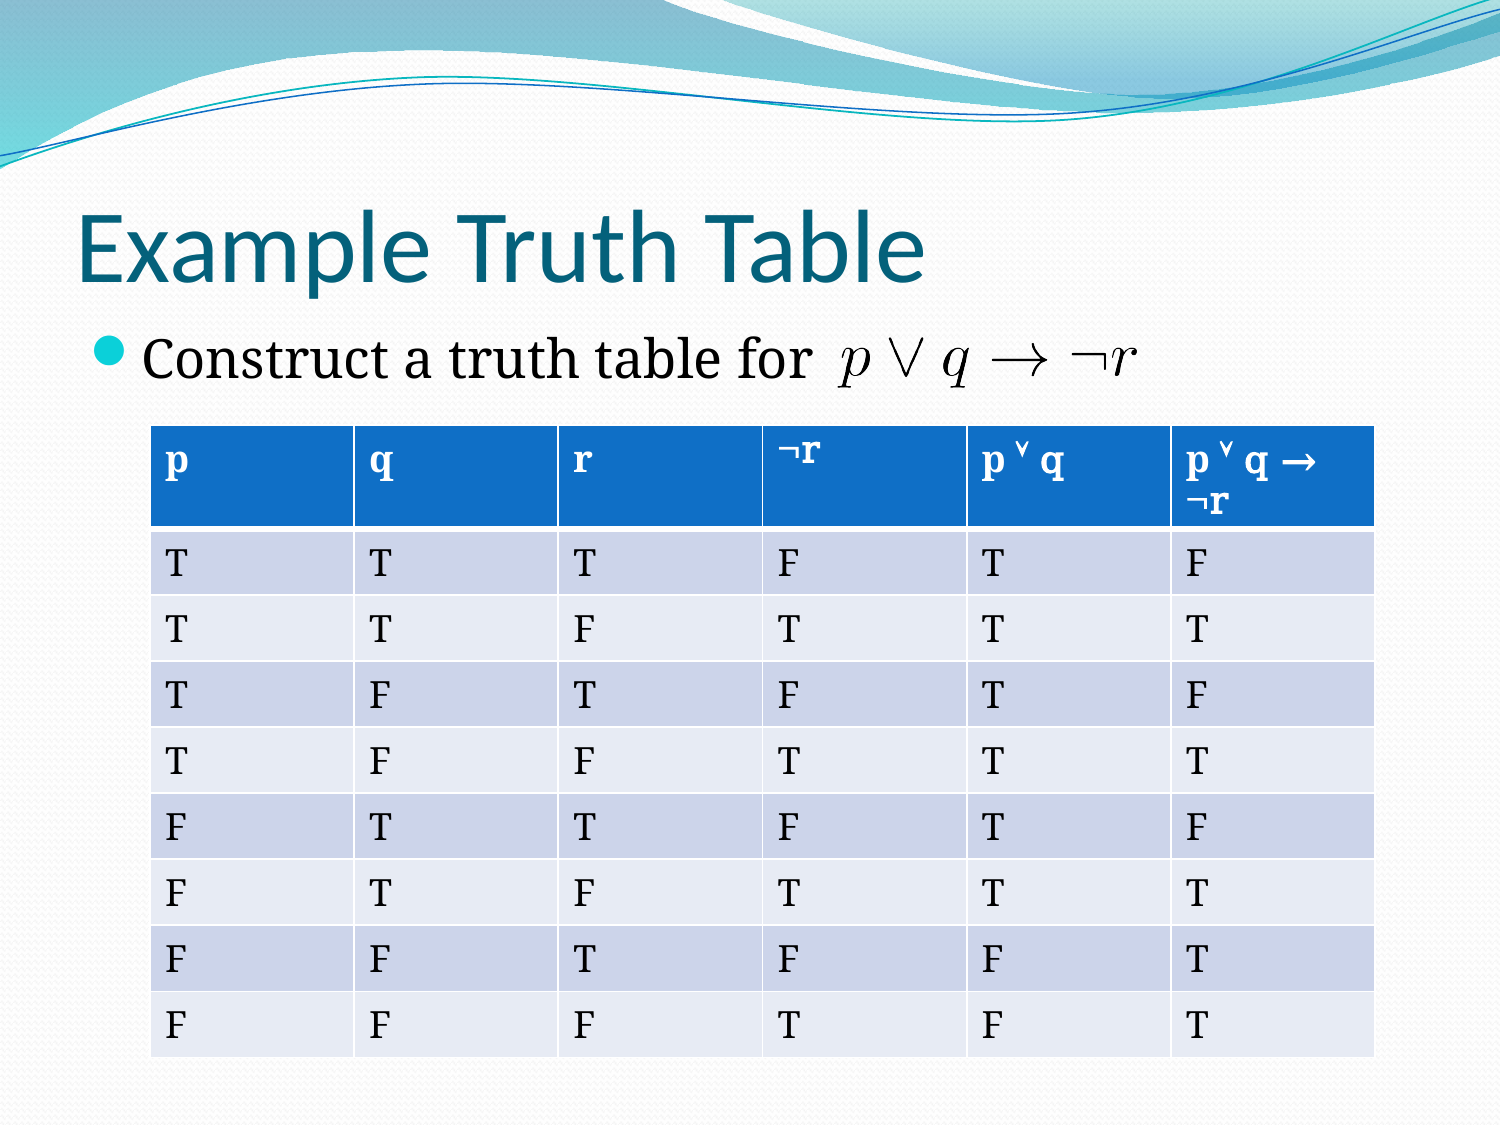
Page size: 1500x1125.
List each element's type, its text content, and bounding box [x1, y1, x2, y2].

list Construct a truth table for [75, 317, 1425, 1038]
table_cell T [151, 596, 353, 660]
table_cell T [1172, 728, 1374, 792]
table_cell T [763, 992, 966, 1057]
table_cell F [355, 728, 557, 792]
table_cell T [355, 794, 557, 858]
table_cell F [355, 926, 557, 991]
table_cell T [763, 860, 966, 924]
table_cell T [355, 596, 557, 660]
table_cell F [763, 662, 966, 726]
picture [837, 337, 1137, 388]
table_cell F [763, 926, 966, 991]
table_cell F [559, 860, 762, 924]
table_header r [763, 426, 966, 526]
table_cell F [151, 992, 353, 1057]
table_cell T [968, 860, 1170, 924]
table_cell F [559, 728, 762, 792]
table_cell T [968, 596, 1170, 660]
table_cell T [559, 926, 762, 991]
table_cell T [151, 532, 353, 594]
table_header r [559, 426, 762, 526]
table_cell T [559, 794, 762, 858]
table_cell T [1172, 860, 1374, 924]
table_cell F [355, 992, 557, 1057]
table_cell F [1172, 532, 1374, 594]
table_cell F [559, 992, 762, 1057]
table_header p [151, 426, 353, 526]
table_cell T [559, 532, 762, 594]
table_cell F [763, 794, 966, 858]
table_cell T [968, 794, 1170, 858]
table_cell T [968, 532, 1170, 594]
table_header q [355, 426, 557, 526]
table_cell F [355, 662, 557, 726]
table_cell T [968, 728, 1170, 792]
table_cell T [355, 532, 557, 594]
table_cell F [151, 794, 353, 858]
table_cell F [1172, 662, 1374, 726]
table_header p  q → r [1172, 426, 1374, 526]
table_cell T [1172, 596, 1374, 660]
table_cell F [968, 926, 1170, 991]
table_cell T [355, 860, 557, 924]
table_cell T [151, 728, 353, 792]
table_cell F [151, 926, 353, 991]
table_header ¬p [840, 388, 1131, 392]
table_cell T [763, 728, 966, 792]
table_cell F [968, 992, 1170, 1057]
table_cell T [151, 662, 353, 726]
table_header p  q [968, 426, 1170, 526]
table_cell T [763, 596, 966, 660]
table_cell T [559, 662, 762, 726]
table_cell F [1172, 794, 1374, 858]
table_cell F [559, 596, 762, 660]
title Example Truth Table [75, 115, 1425, 303]
table_cell T [1172, 926, 1374, 991]
table_cell T [1172, 992, 1374, 1057]
table_cell T [968, 662, 1170, 726]
table_cell F [763, 532, 966, 594]
table_header ¬ p [831, 339, 1140, 400]
table_cell F [151, 860, 353, 924]
